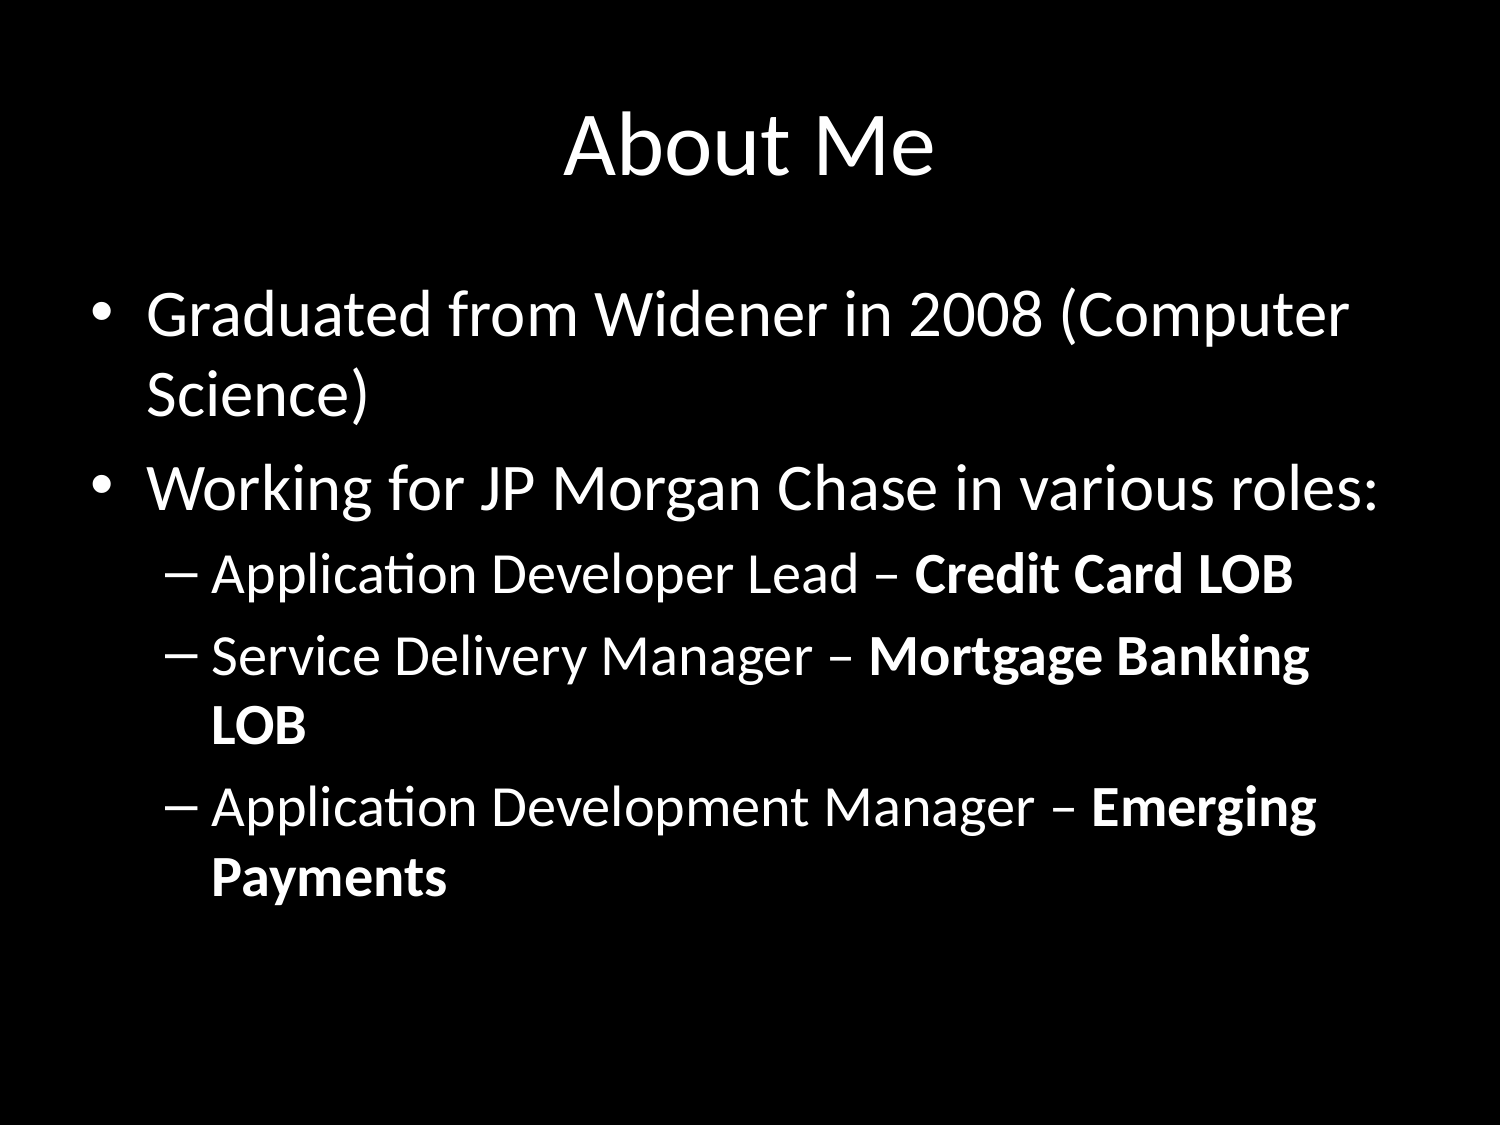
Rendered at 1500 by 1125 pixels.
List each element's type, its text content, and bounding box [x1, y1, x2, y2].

title About Me [75, 45, 1425, 233]
list Graduated from Widener in 2008 (Computer Science) Working for JP Morgan Chase in various roles: Application Developer Lead – Credit Card LOB Service Delivery Manager – Mortgage Banking LOB Application Development Manager – Emerging Payments [75, 262, 1425, 1005]
